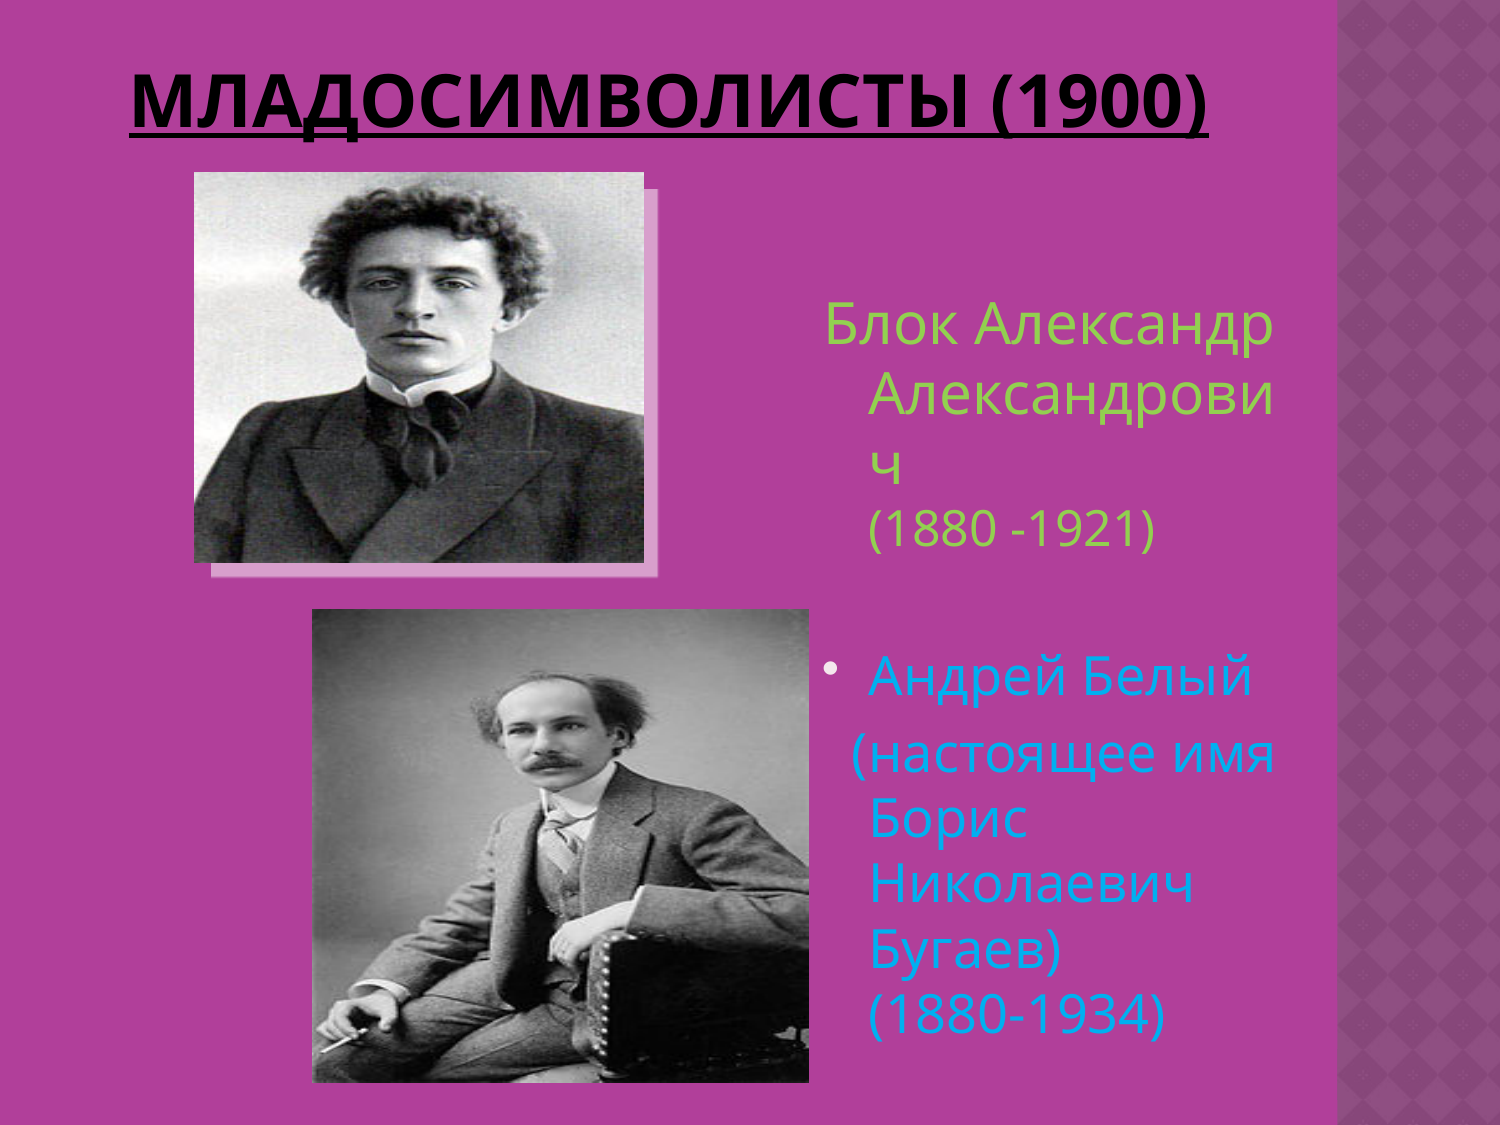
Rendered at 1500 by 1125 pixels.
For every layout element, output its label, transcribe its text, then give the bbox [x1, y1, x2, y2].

picture [312, 609, 810, 1083]
list Блок Александр Александрович (1880 -1921) Андрей Белый (настоящее имя Борис Николаевич Бугаев) (1880-1934) [809, 278, 1317, 1074]
title Младосимволисты (1900) [75, 52, 1263, 240]
picture [194, 172, 645, 563]
